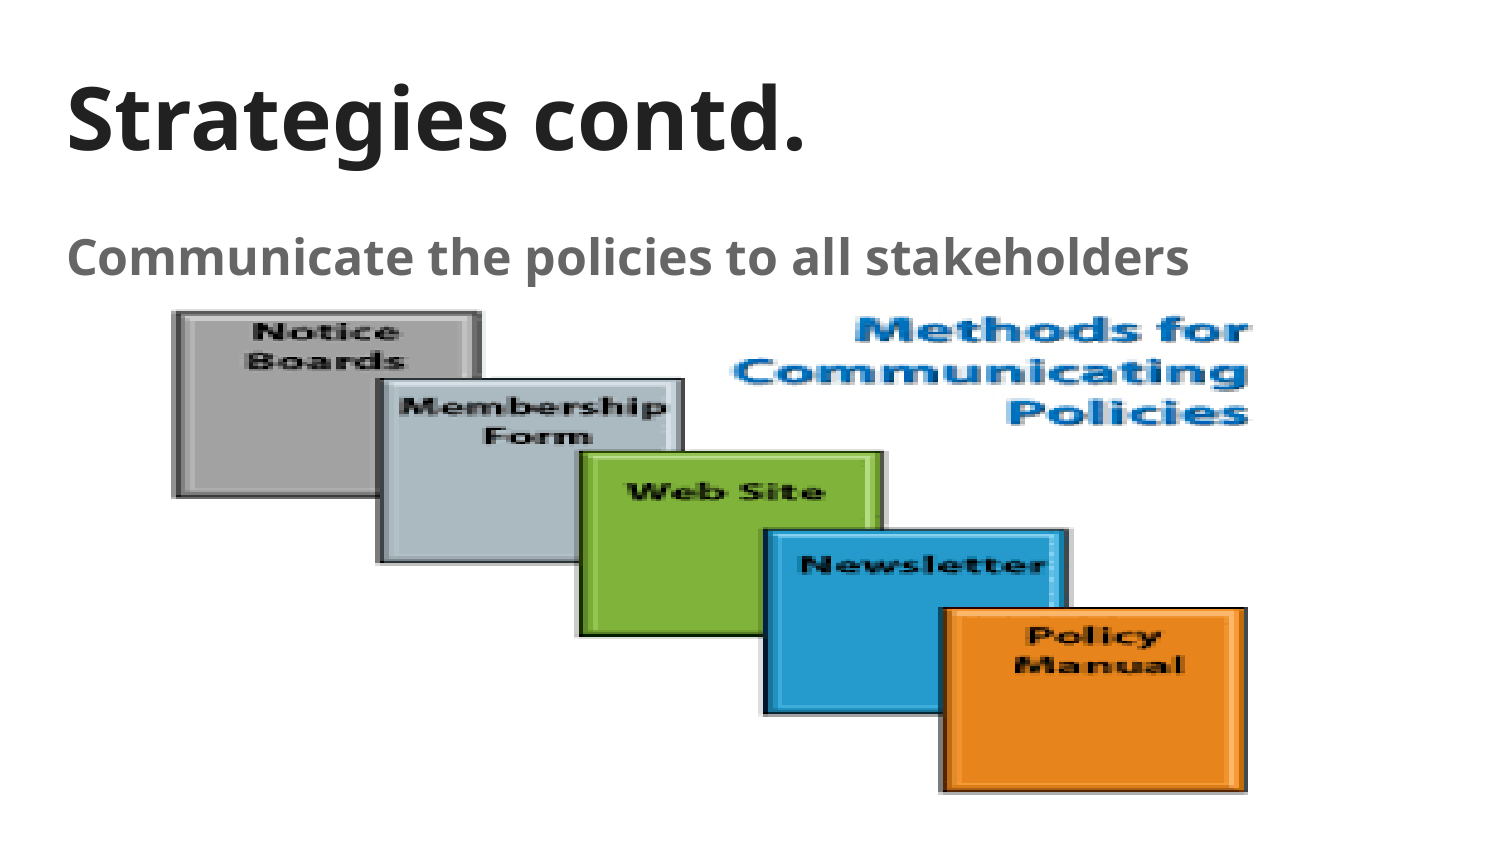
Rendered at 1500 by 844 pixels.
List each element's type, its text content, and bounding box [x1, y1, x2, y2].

list Communicate the policies to all stakeholders [51, 201, 1449, 802]
title Strategies contd. [51, 48, 1449, 180]
picture [152, 305, 1279, 802]
